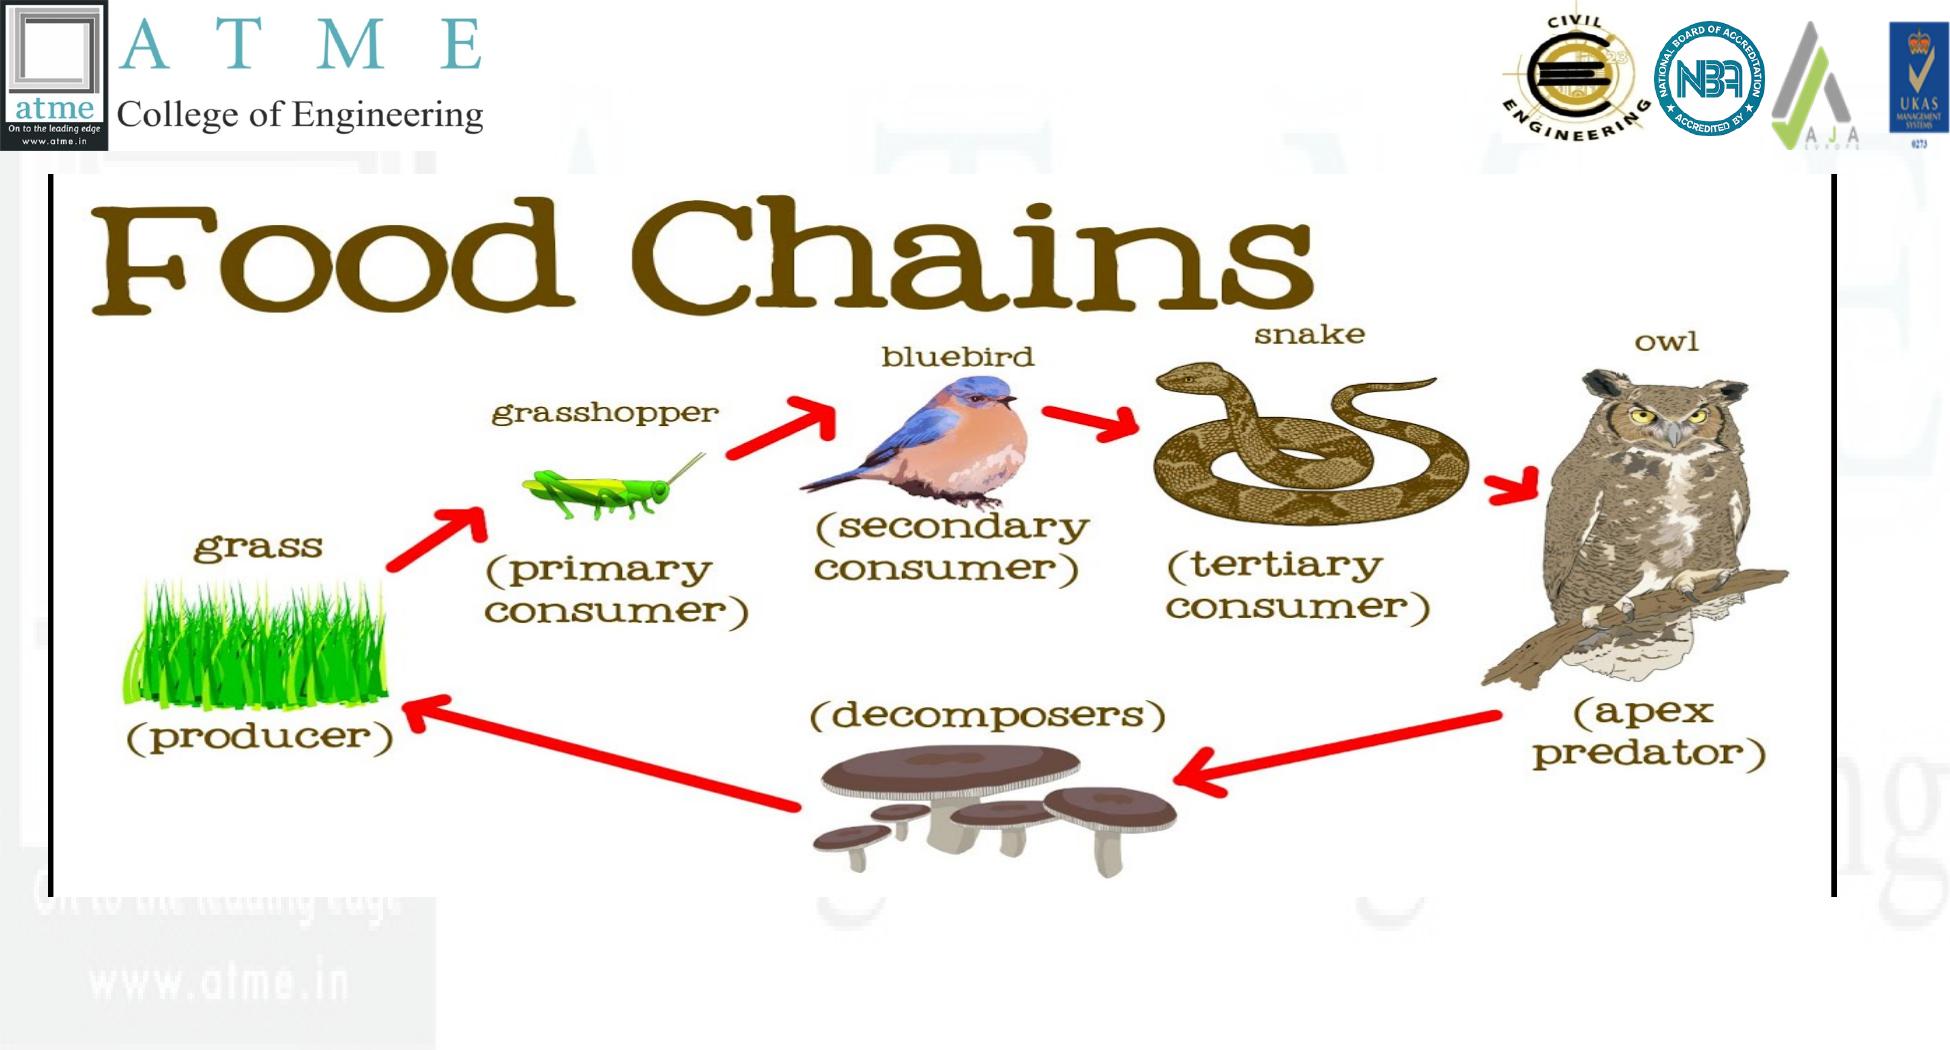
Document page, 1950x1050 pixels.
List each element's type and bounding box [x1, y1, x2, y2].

picture [1771, 20, 1950, 151]
picture [1741, 109, 1746, 120]
picture [1749, 96, 1754, 104]
picture [48, 174, 1837, 898]
picture [1713, 20, 1766, 76]
picture [1502, 0, 1653, 144]
picture [1713, 82, 1766, 137]
picture [1654, 20, 1751, 137]
picture [1719, 124, 1725, 131]
picture [1725, 29, 1731, 36]
picture [0, 0, 483, 151]
picture [1753, 88, 1759, 95]
